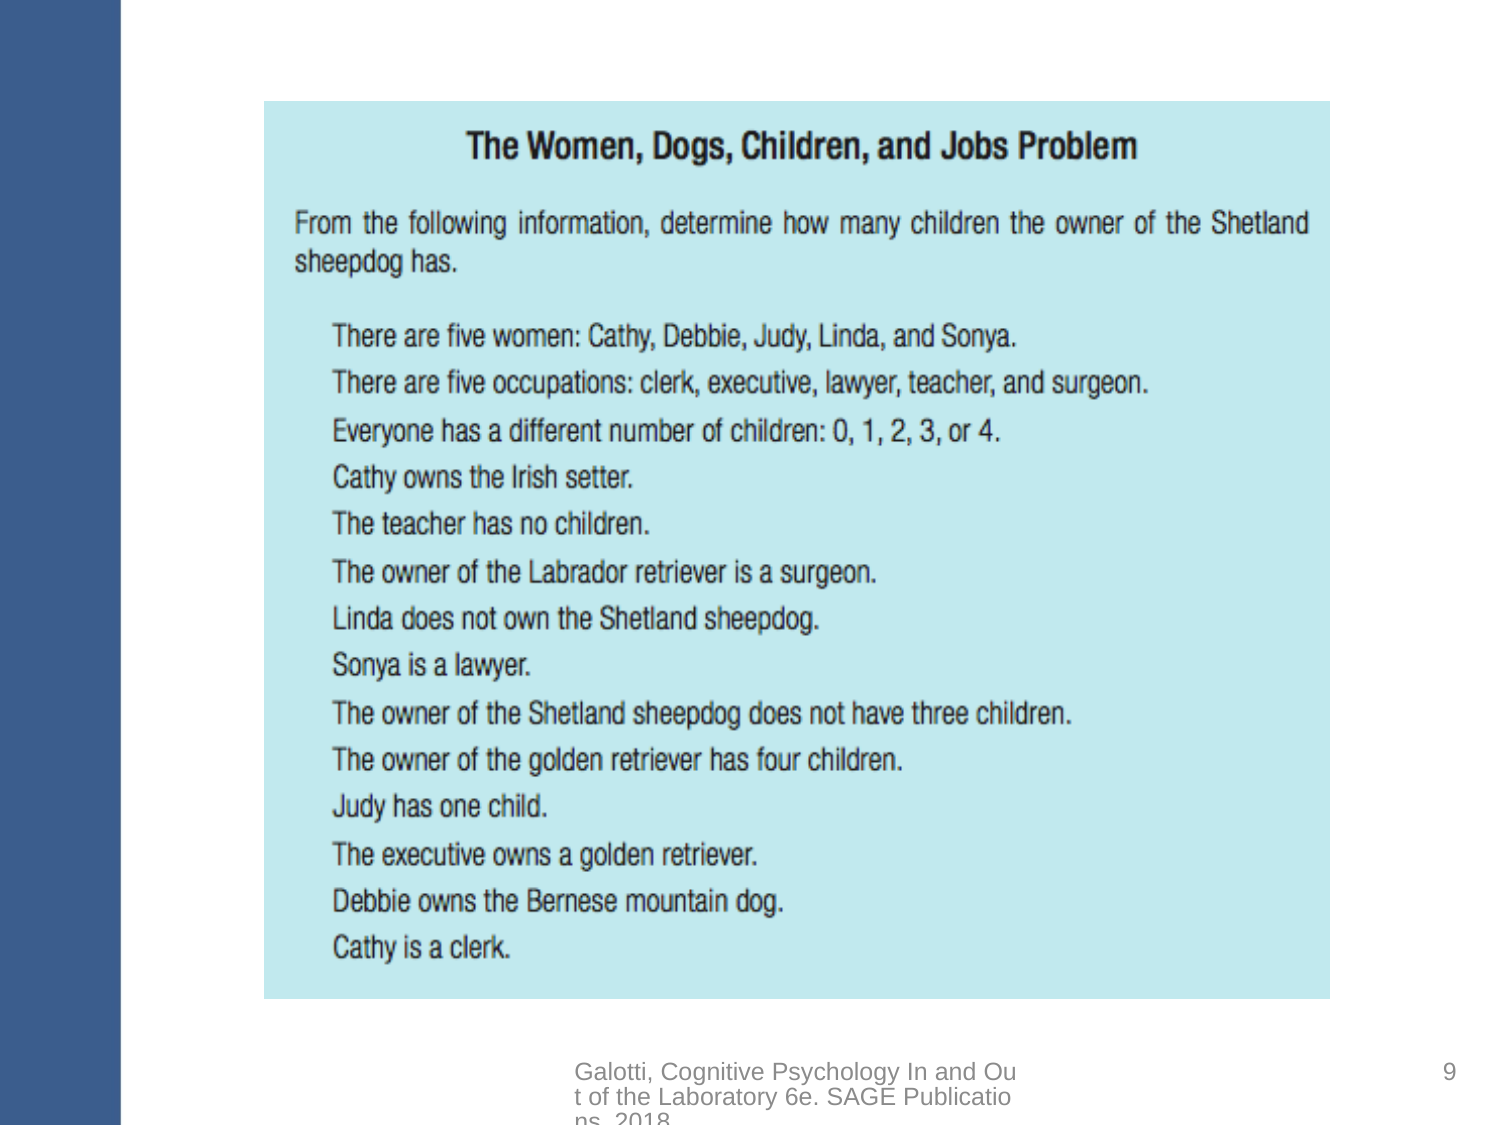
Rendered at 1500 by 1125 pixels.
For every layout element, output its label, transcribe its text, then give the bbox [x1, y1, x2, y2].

picture [0, 0, 1500, 1125]
footer Galotti, Cognitive Psychology In and Out of the Laboratory 6e. SAGE Publications, 2018. [559, 1040, 1035, 1101]
slide_number 9 [1121, 1040, 1472, 1101]
